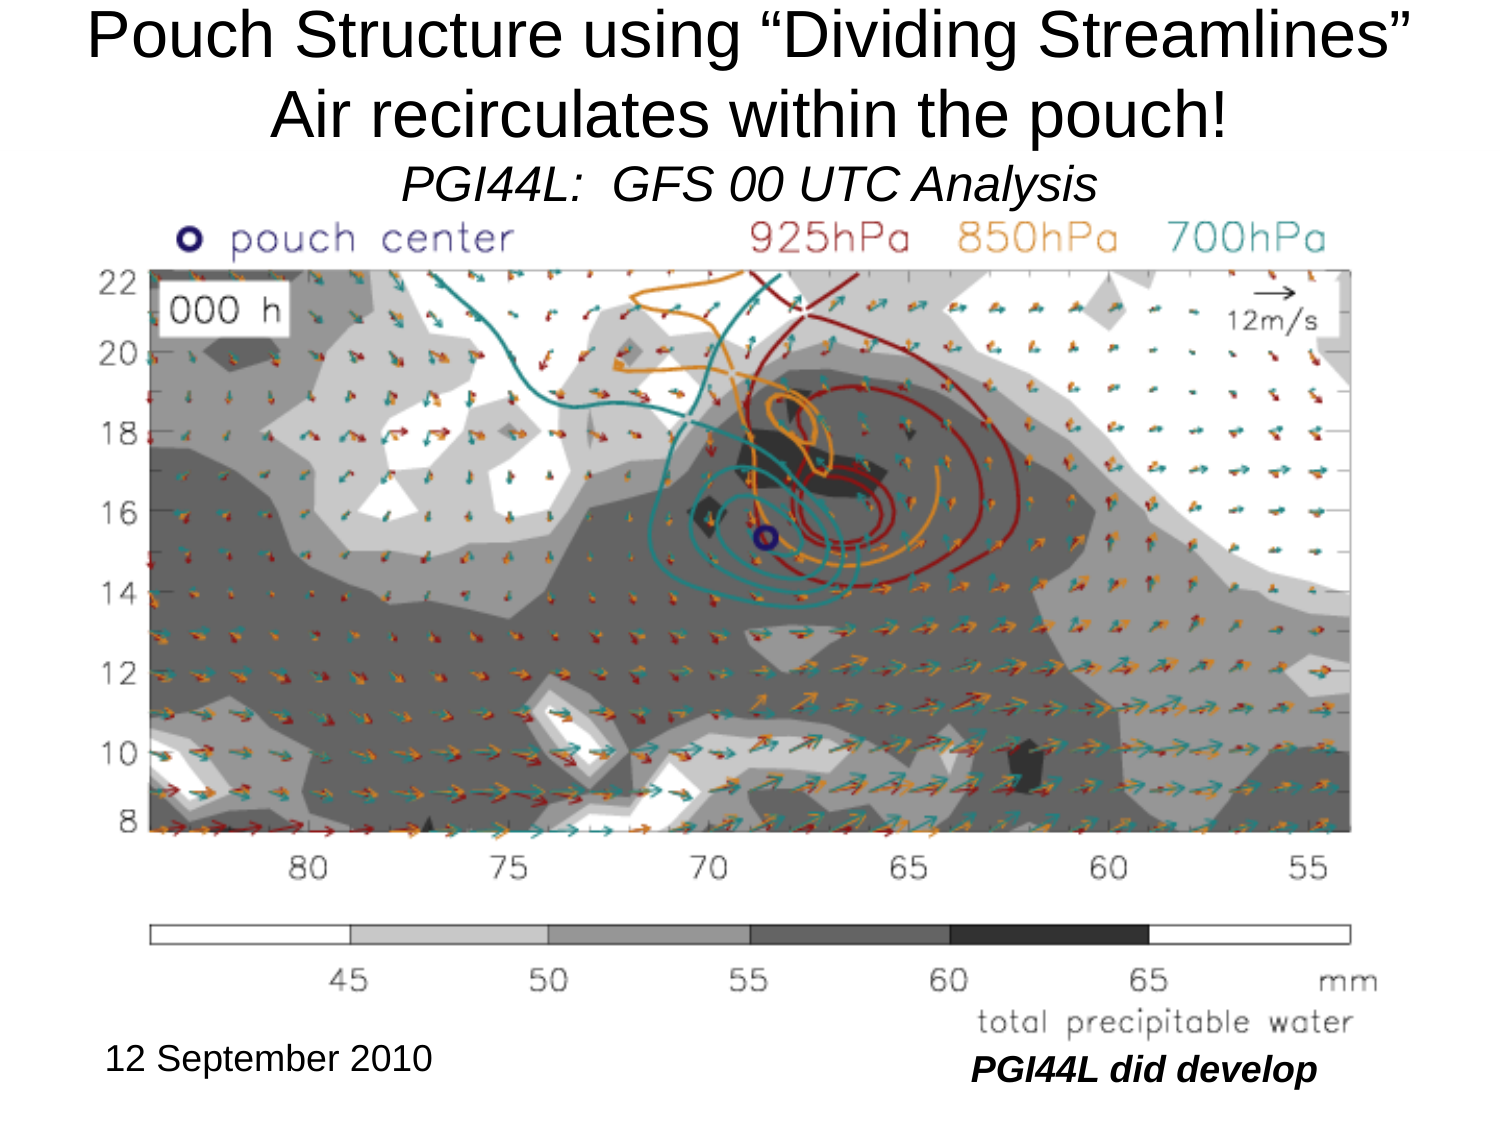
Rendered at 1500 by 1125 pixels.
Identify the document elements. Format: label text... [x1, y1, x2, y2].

picture [0, 149, 1500, 1125]
title Pouch Structure using “Dividing Streamlines” Air recirculates within the pouch! PGI44L: GFS 00 UTC Analysis [37, 27, 1463, 148]
